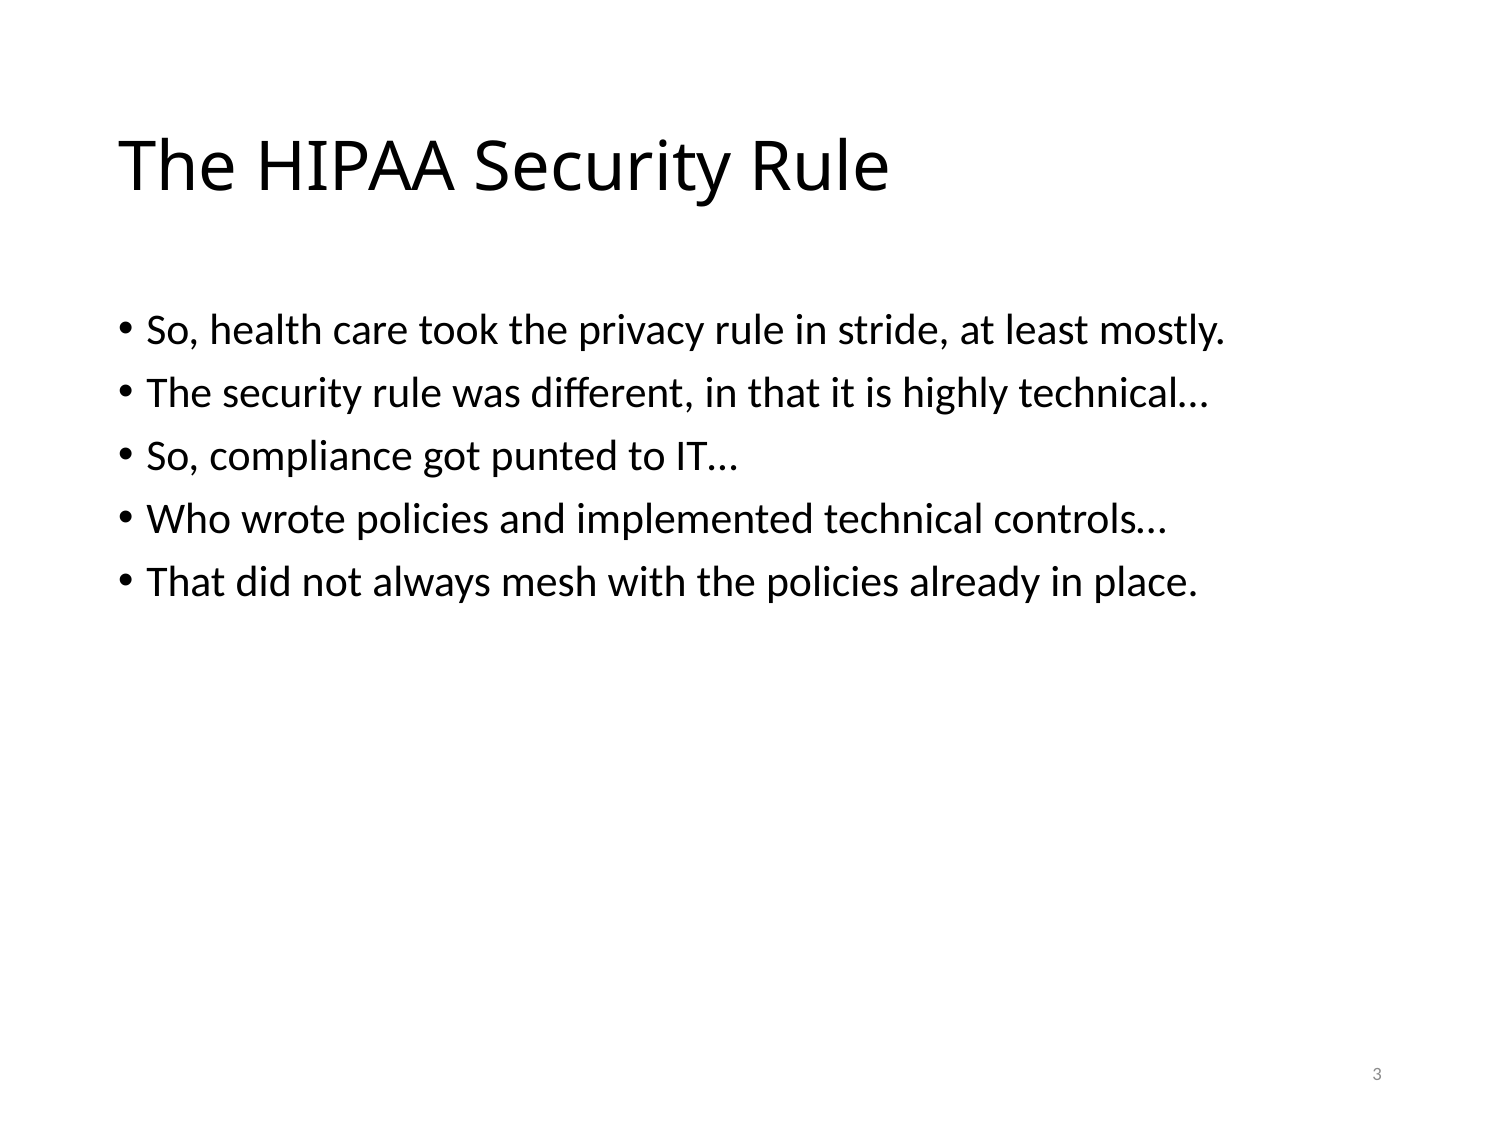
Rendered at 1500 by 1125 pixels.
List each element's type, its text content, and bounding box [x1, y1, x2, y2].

list So, health care took the privacy rule in stride, at least mostly. The security rule was different, in that it is highly technical… So, compliance got punted to IT… Who wrote policies and implemented technical controls… That did not always mesh with the policies already in place. [103, 299, 1397, 1014]
slide_number 3 [1059, 1042, 1397, 1103]
title The HIPAA Security Rule [103, 59, 1397, 278]
